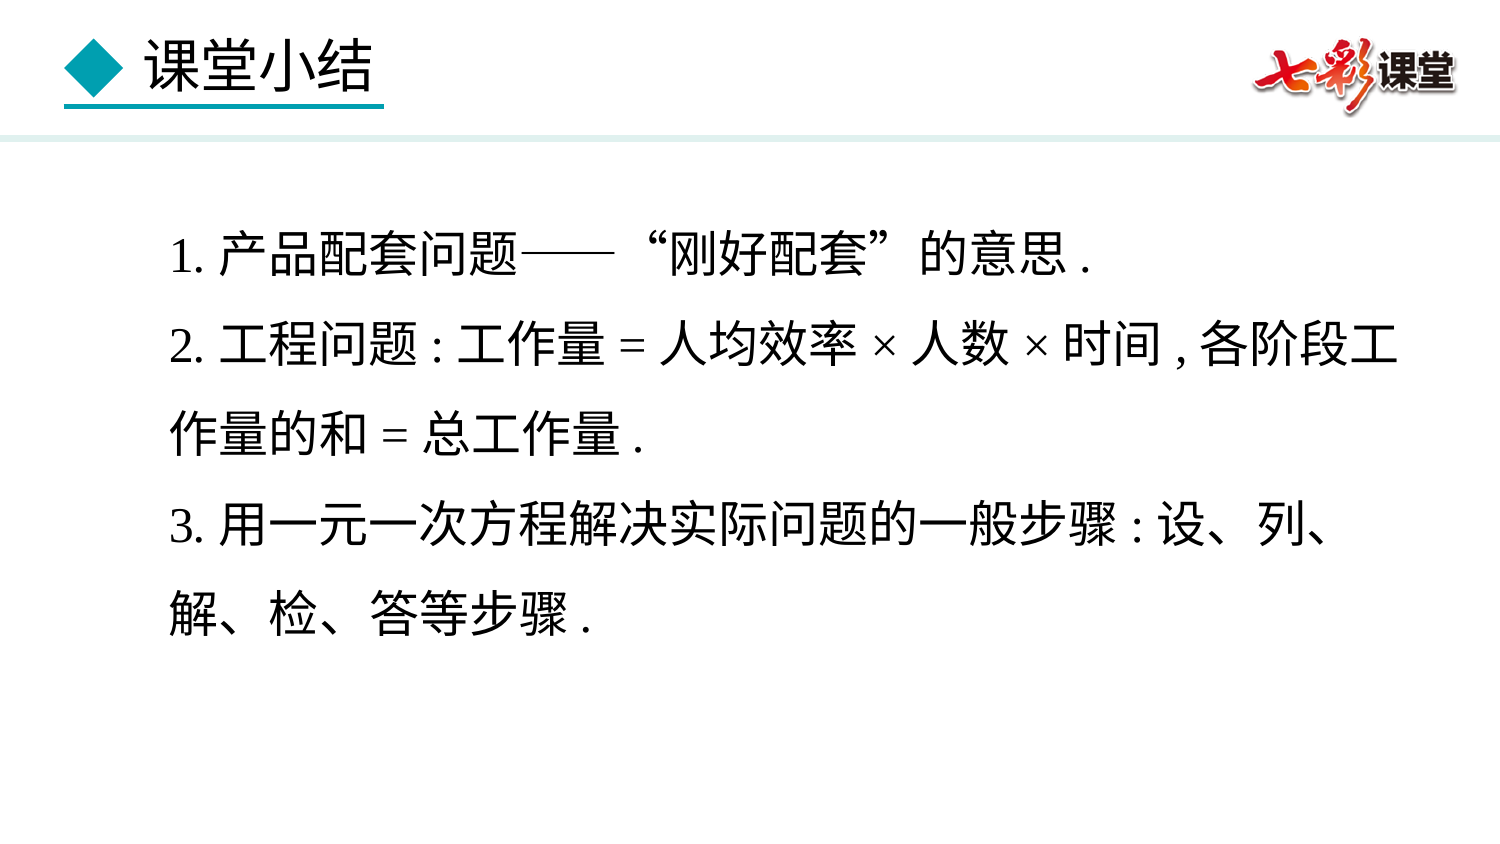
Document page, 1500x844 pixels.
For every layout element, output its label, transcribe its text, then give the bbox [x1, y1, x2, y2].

picture [1249, 32, 1461, 118]
text_box 1.产品配套问题——“刚好配套”的意思. 2.工程问题:工作量=人均效率×人数×时间,各阶段工作量的和=总工作量. 3.用一元一次方程解决实际问题的一般步骤:设、列、解、检、答等步骤. [154, 185, 1459, 651]
